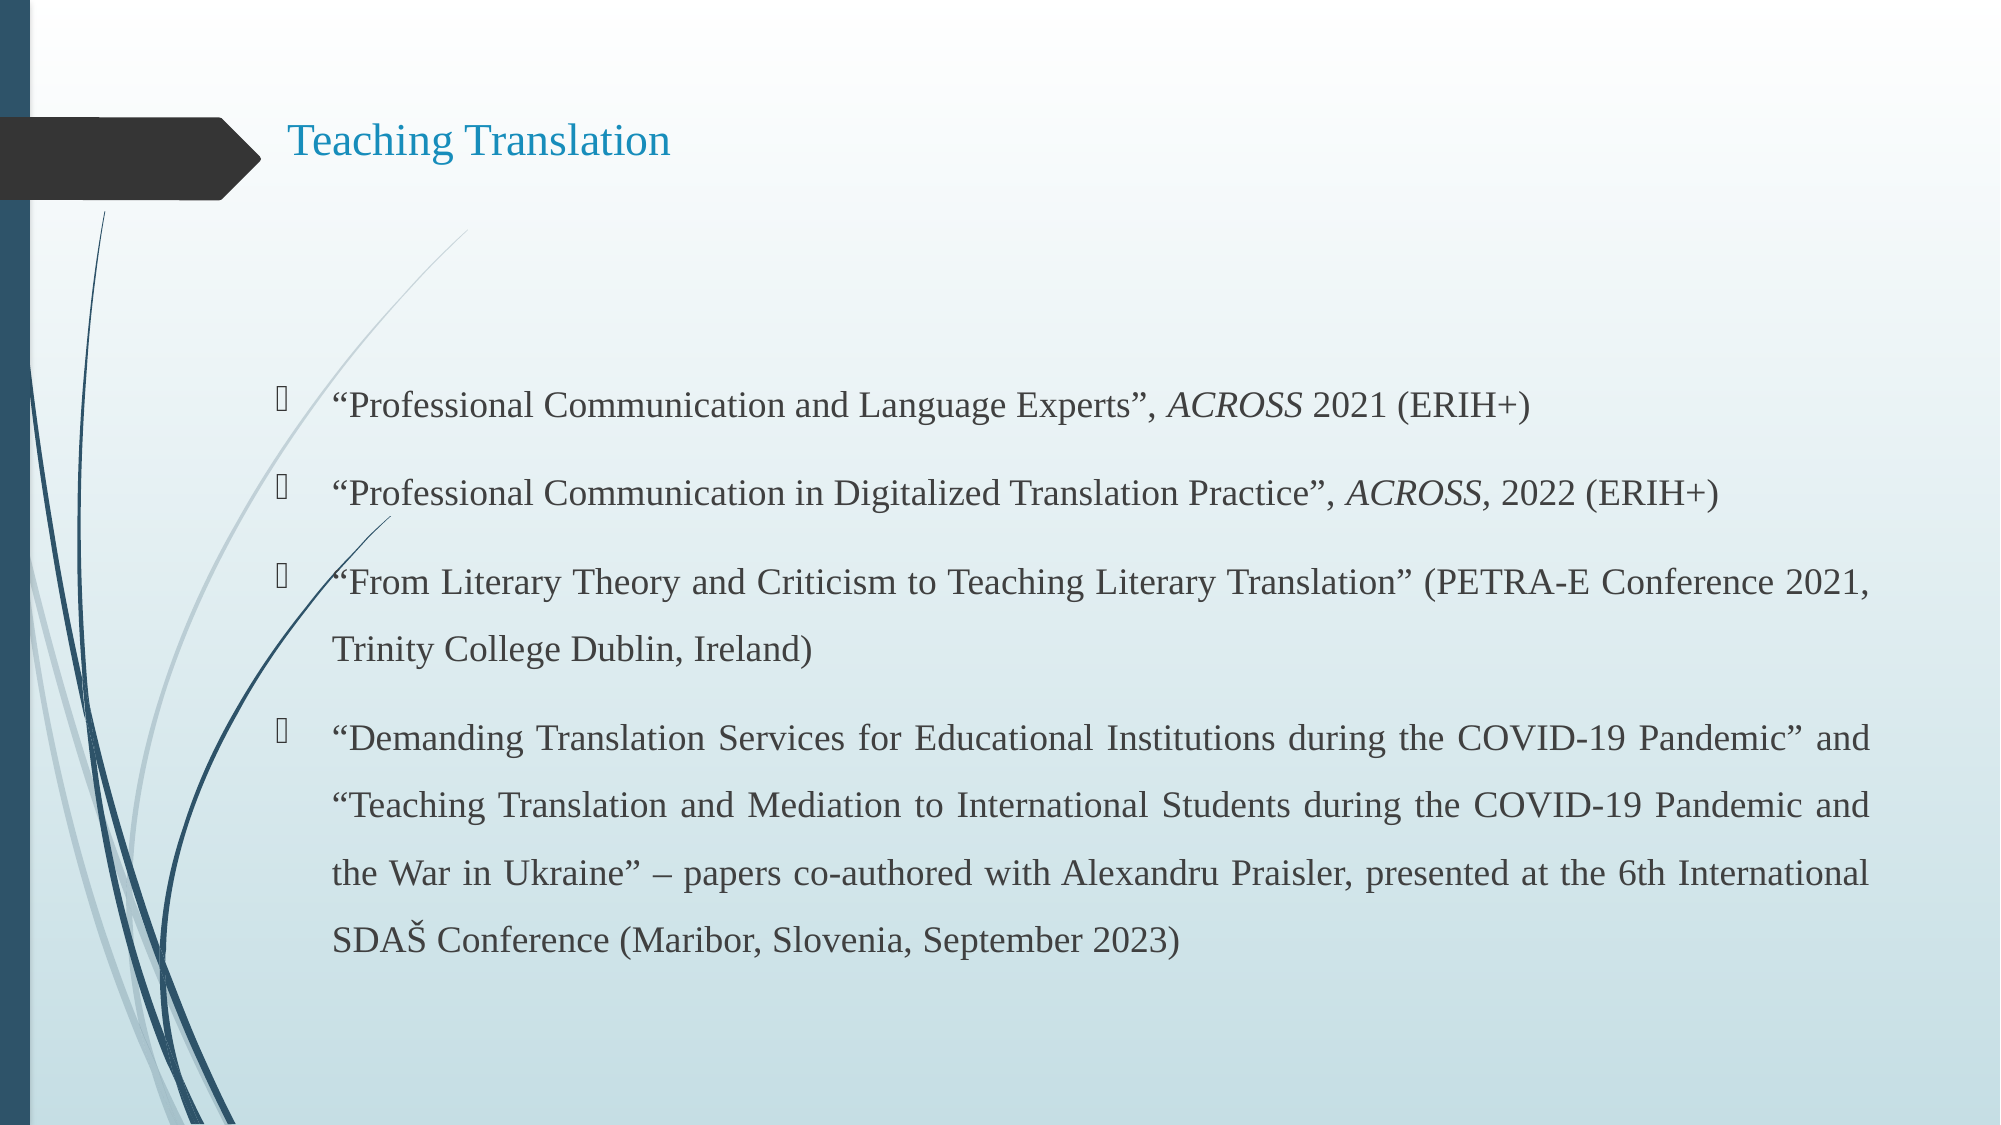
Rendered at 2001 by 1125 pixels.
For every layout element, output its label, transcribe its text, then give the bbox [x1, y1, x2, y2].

title Teaching Translation [272, 102, 1888, 228]
list “Professional Communication and Language Experts”, ACROSS 2021 (ERIH+) “Professional Communication in Digitalized Translation Practice”, ACROSS, 2022 (ERIH+) “From Literary Theory and Criticism to Teaching Literary Translation” (PETRA-E Conference 2021, Trinity College Dublin, Ireland) “Demanding Translation Services for Educational Institutions during the COVID-19 Pandemic” and “Teaching Translation and Mediation to International Students during the COVID-19 Pandemic and the War in Ukraine” – papers co-authored with Alexandru Praisler, presented at the 6th International SDAŠ Conference (Maribor, Slovenia, September 2023) [260, 350, 1888, 970]
